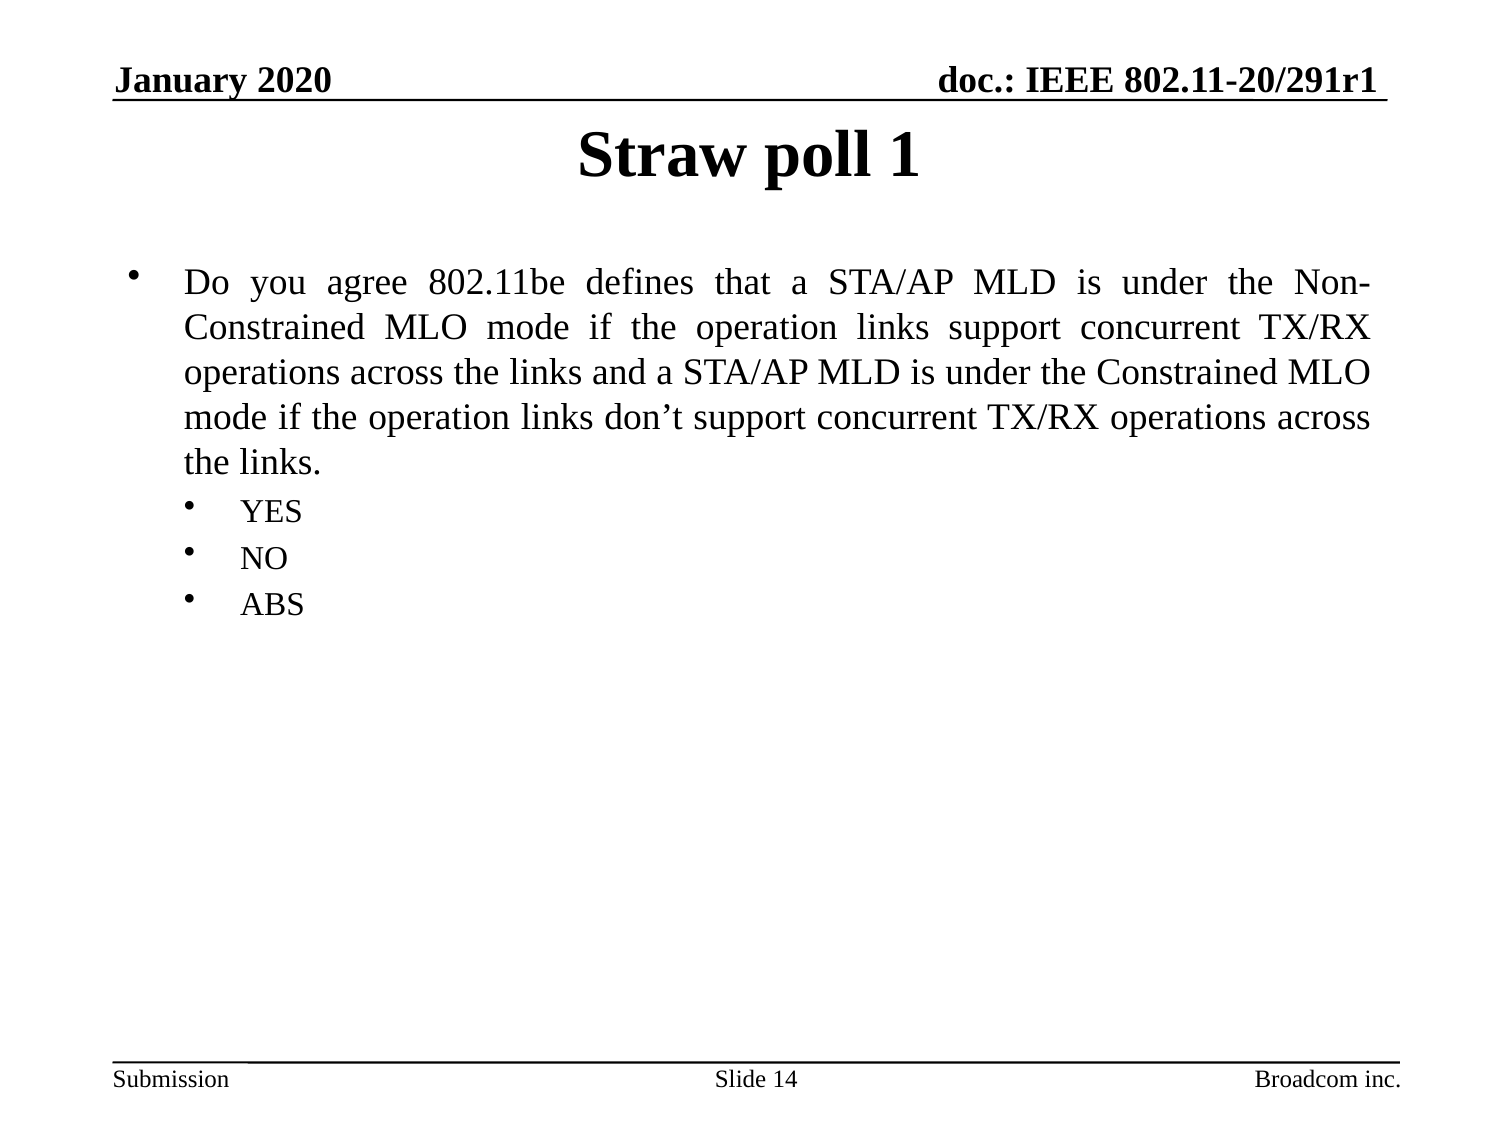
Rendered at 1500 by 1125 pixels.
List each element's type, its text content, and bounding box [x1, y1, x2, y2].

title Straw poll 1 [112, 62, 1388, 238]
slide_number Slide 14 [712, 1061, 800, 1093]
list Do you agree 802.11be defines that a STA/AP MLD is under the Non-Constrained MLO mode if the operation links support concurrent TX/RX operations across the links and a STA/AP MLD is under the Constrained MLO mode if the operation links don’t support concurrent TX/RX operations across the links. YES NO ABS [112, 249, 1388, 1050]
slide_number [114, 54, 335, 101]
footer Broadcom inc. [1252, 1061, 1402, 1093]
